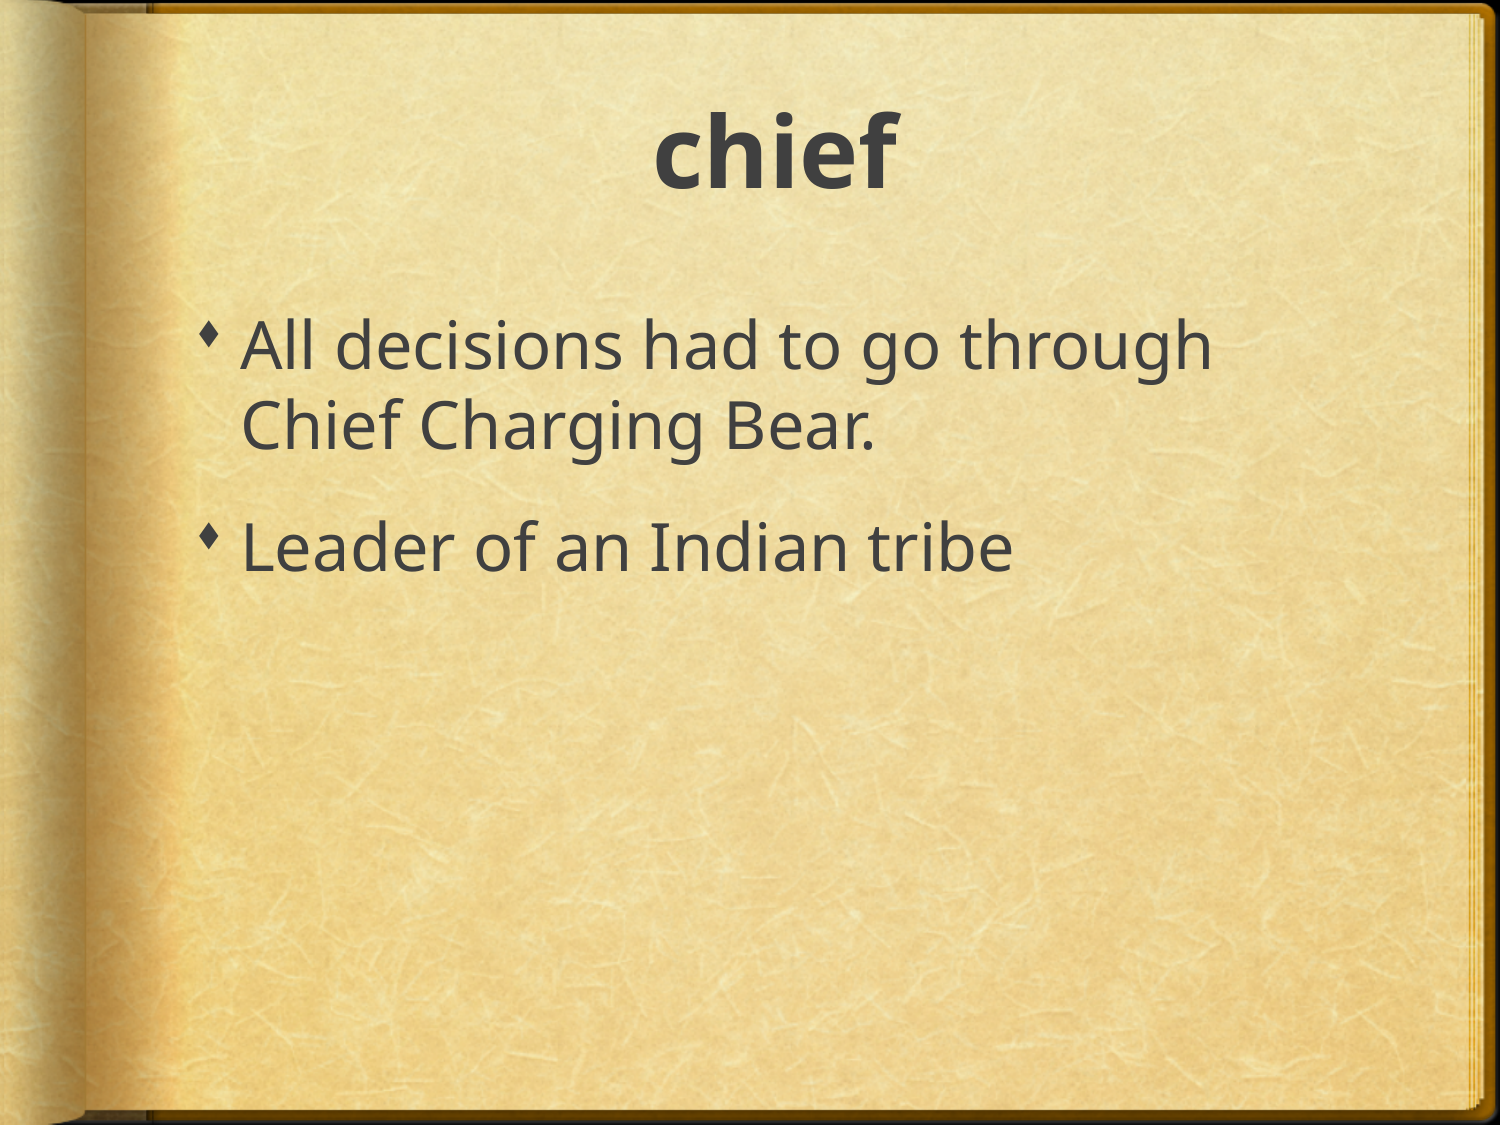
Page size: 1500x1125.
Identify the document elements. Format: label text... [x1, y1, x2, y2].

list All decisions had to go through Chief Charging Bear. Leader of an Indian tribe [178, 295, 1372, 1005]
picture [0, 0, 1500, 1125]
title chief [178, 45, 1372, 265]
